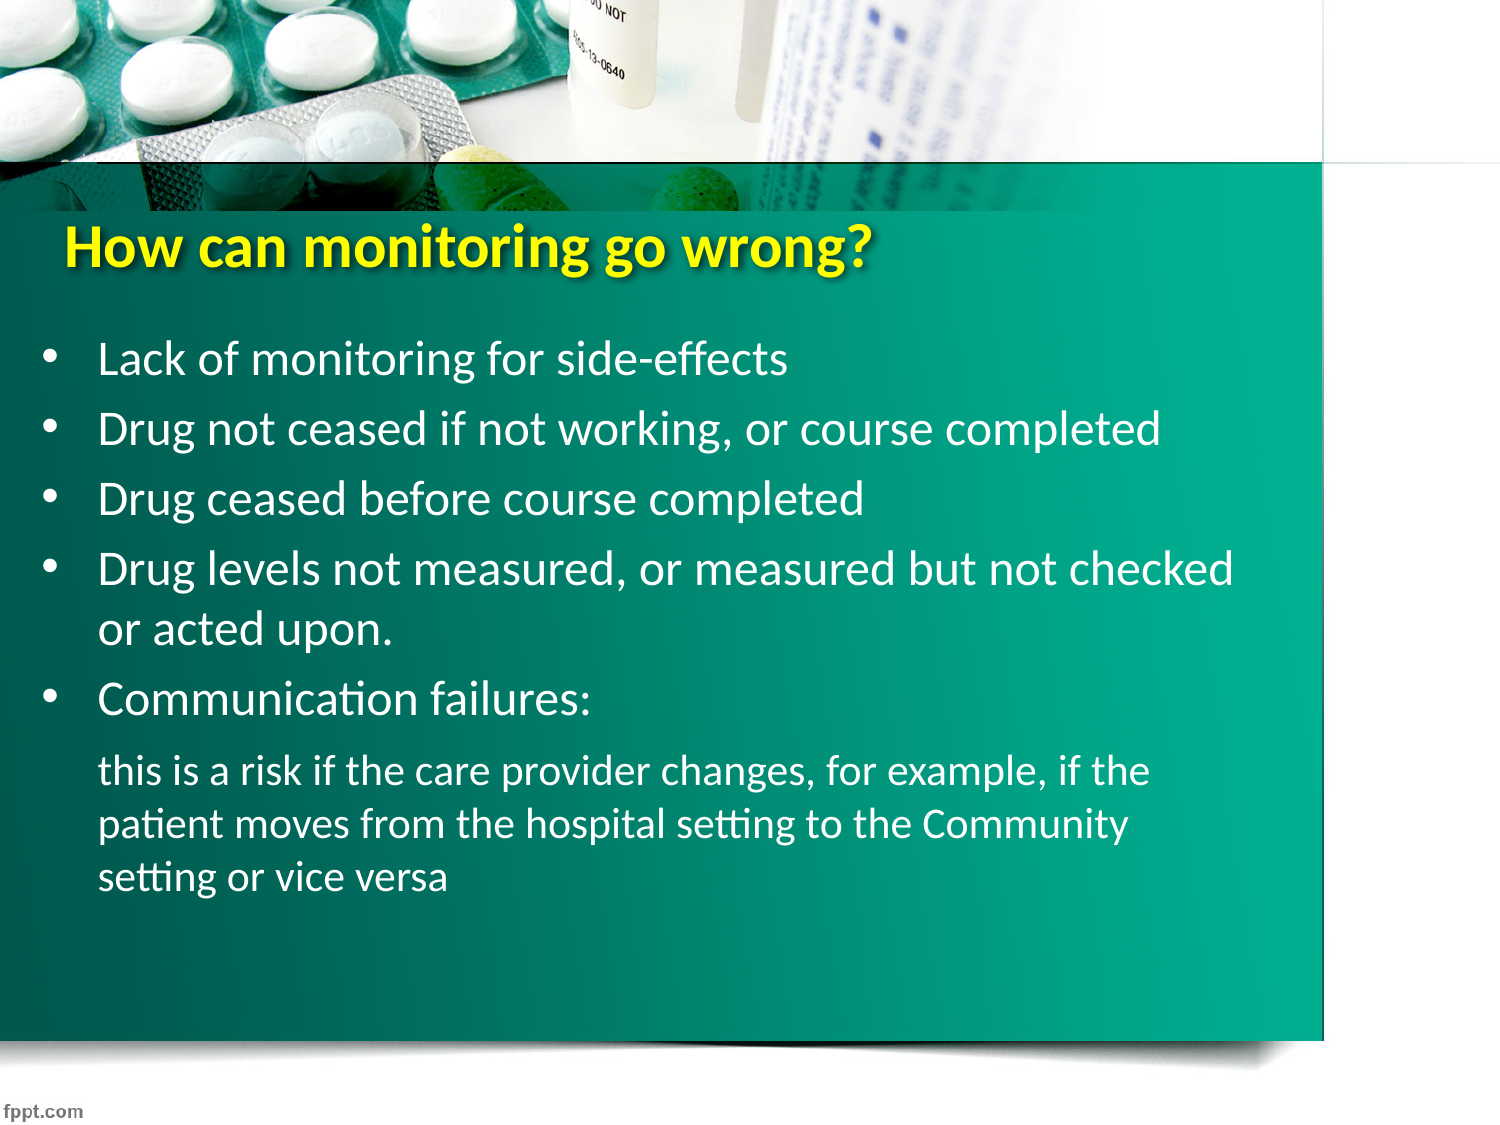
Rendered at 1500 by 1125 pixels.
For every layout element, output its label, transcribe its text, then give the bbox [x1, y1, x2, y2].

list Lack of monitoring for side-effects Drug not ceased if not working, or course completed Drug ceased before course completed Drug levels not measured, or measured but not checked or acted upon. Communication failures: this is a risk if the care provider changes, for example, if the patient moves from the hospital setting to the Community setting or vice versa [26, 317, 1251, 891]
picture [0, 0, 1500, 1125]
title How can monitoring go wrong? [49, 168, 1450, 317]
